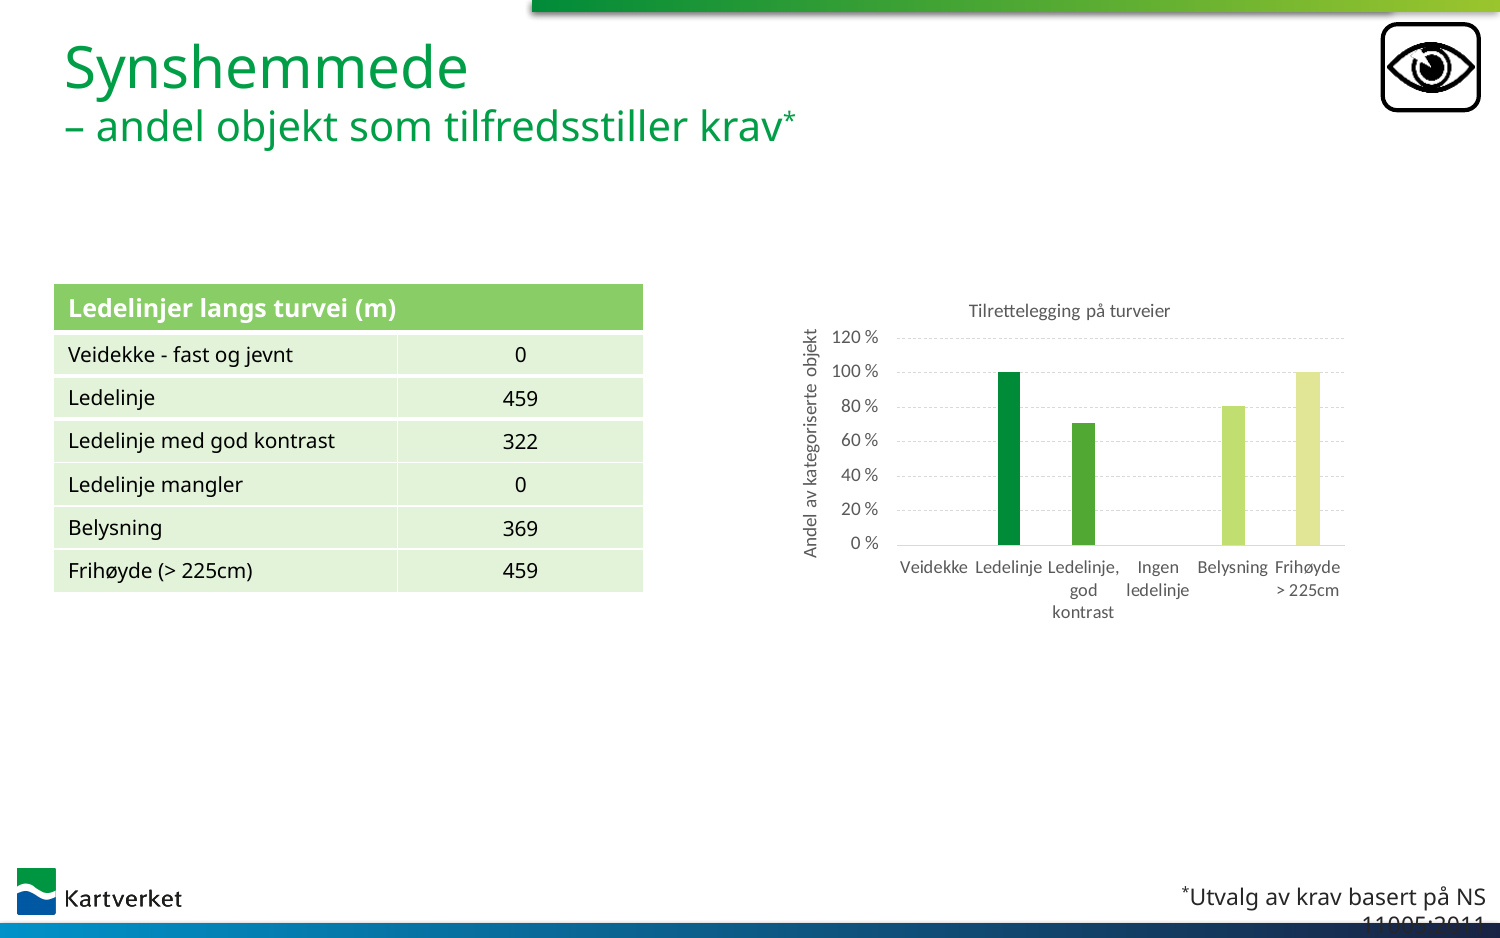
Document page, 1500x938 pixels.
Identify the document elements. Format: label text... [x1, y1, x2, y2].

text_box *Utvalg av krav basert på NS 11005:2011 [1068, 873, 1500, 938]
table_cell Veidekke - fast og jevnt [54, 335, 397, 374]
table_cell 459 [398, 550, 643, 592]
picture [791, 291, 1348, 630]
table_cell 459 [398, 378, 643, 417]
table_cell Ledelinje mangler [54, 463, 397, 505]
table_cell 0 [398, 463, 643, 505]
table_header Ledelinjer langs turvei (m) [54, 284, 643, 330]
text_box Synshemmede – andel objekt som tilfredsstiller krav* [49, 24, 1431, 158]
table_cell 0 [398, 335, 643, 374]
table_cell 322 [398, 421, 643, 462]
table_cell 369 [398, 507, 643, 548]
table_cell Frihøyde (> 225cm) [54, 550, 397, 592]
table_cell Ledelinje [54, 378, 397, 417]
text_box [1382, 24, 1480, 111]
table_cell Belysning [54, 507, 397, 548]
table_cell Ledelinje med god kontrast [54, 421, 397, 462]
